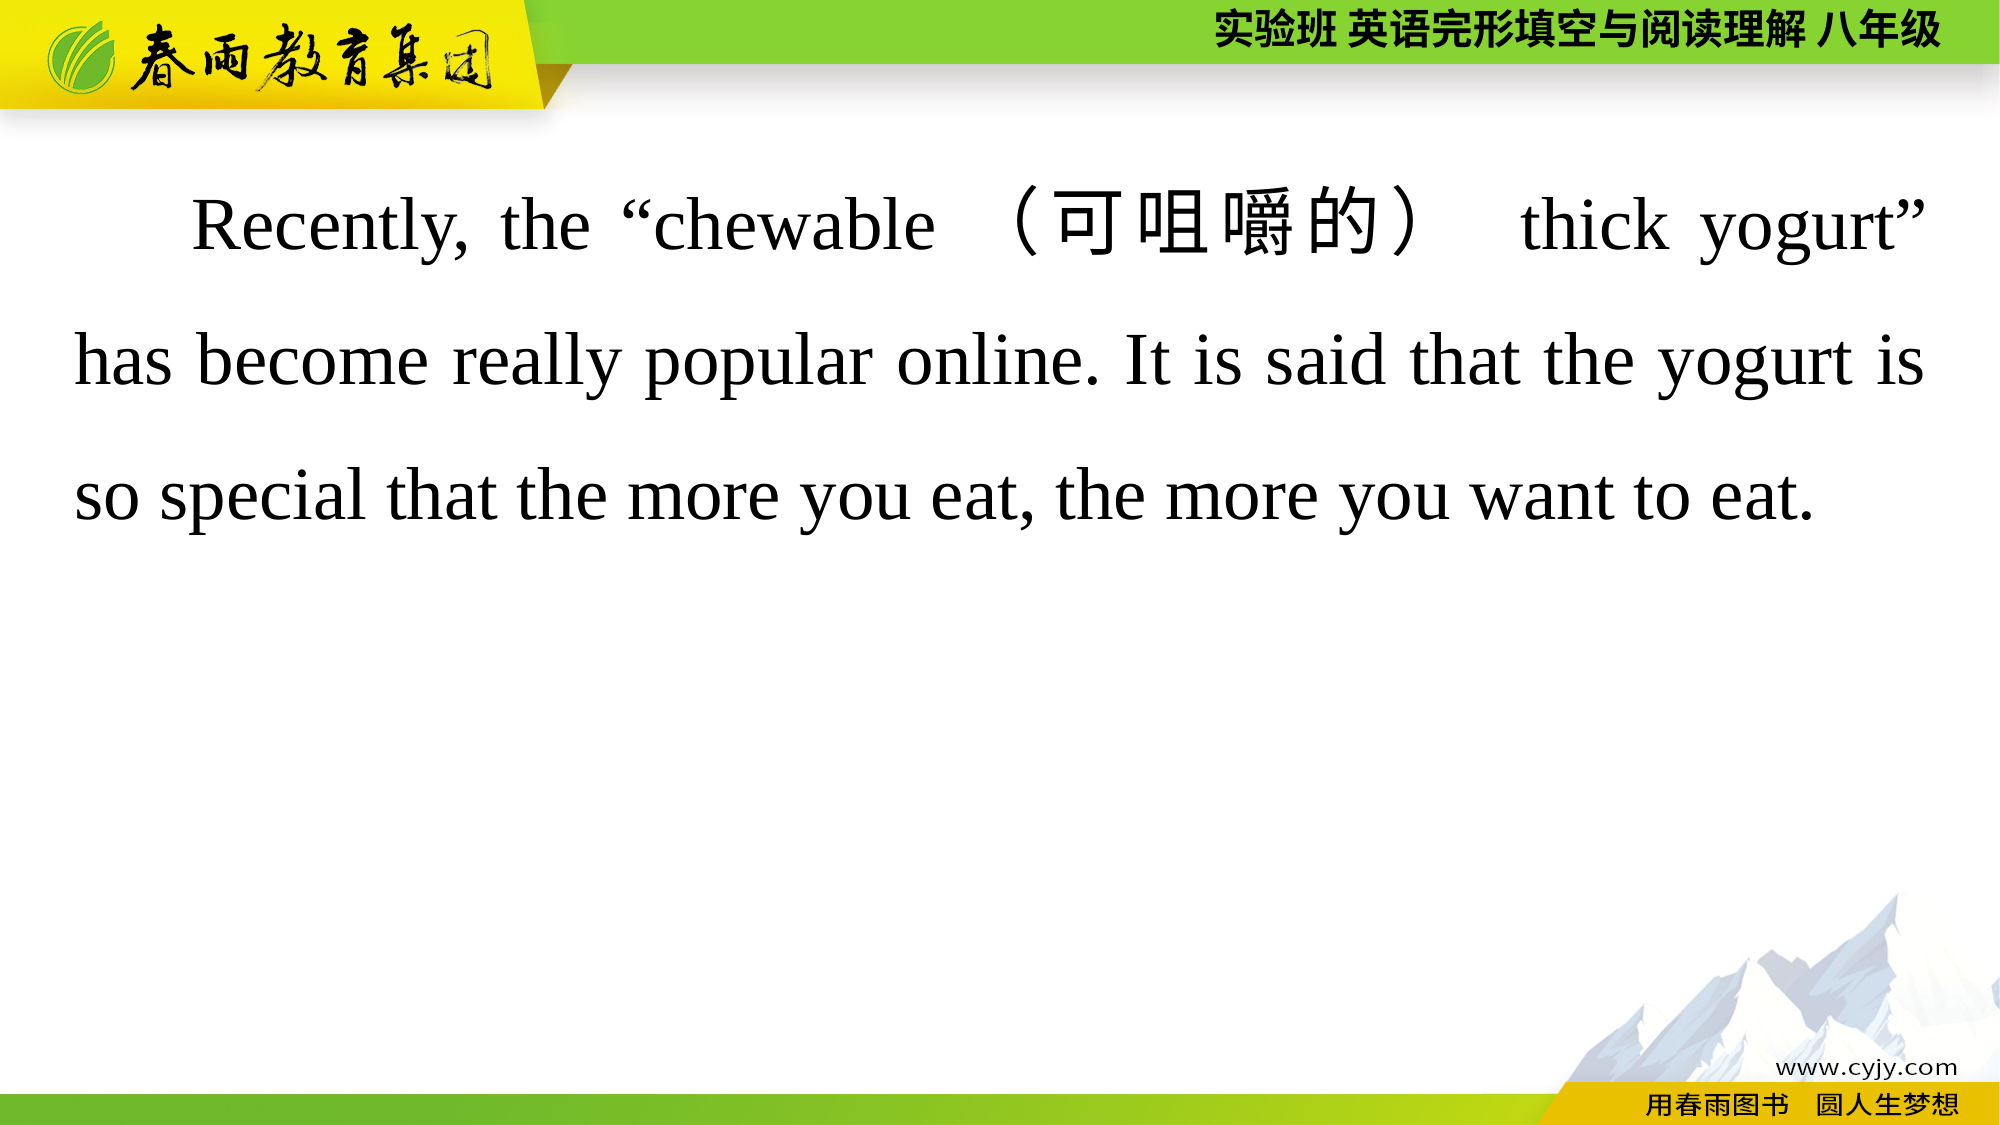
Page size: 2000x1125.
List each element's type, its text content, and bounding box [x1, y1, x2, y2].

picture [0, 0, 2000, 1125]
list Recently, the “chewable（可咀嚼的） thick yogurt” has become really popular online. It is said that the yogurt is so special that the more you eat, the more you want to eat. [59, 122, 1944, 531]
